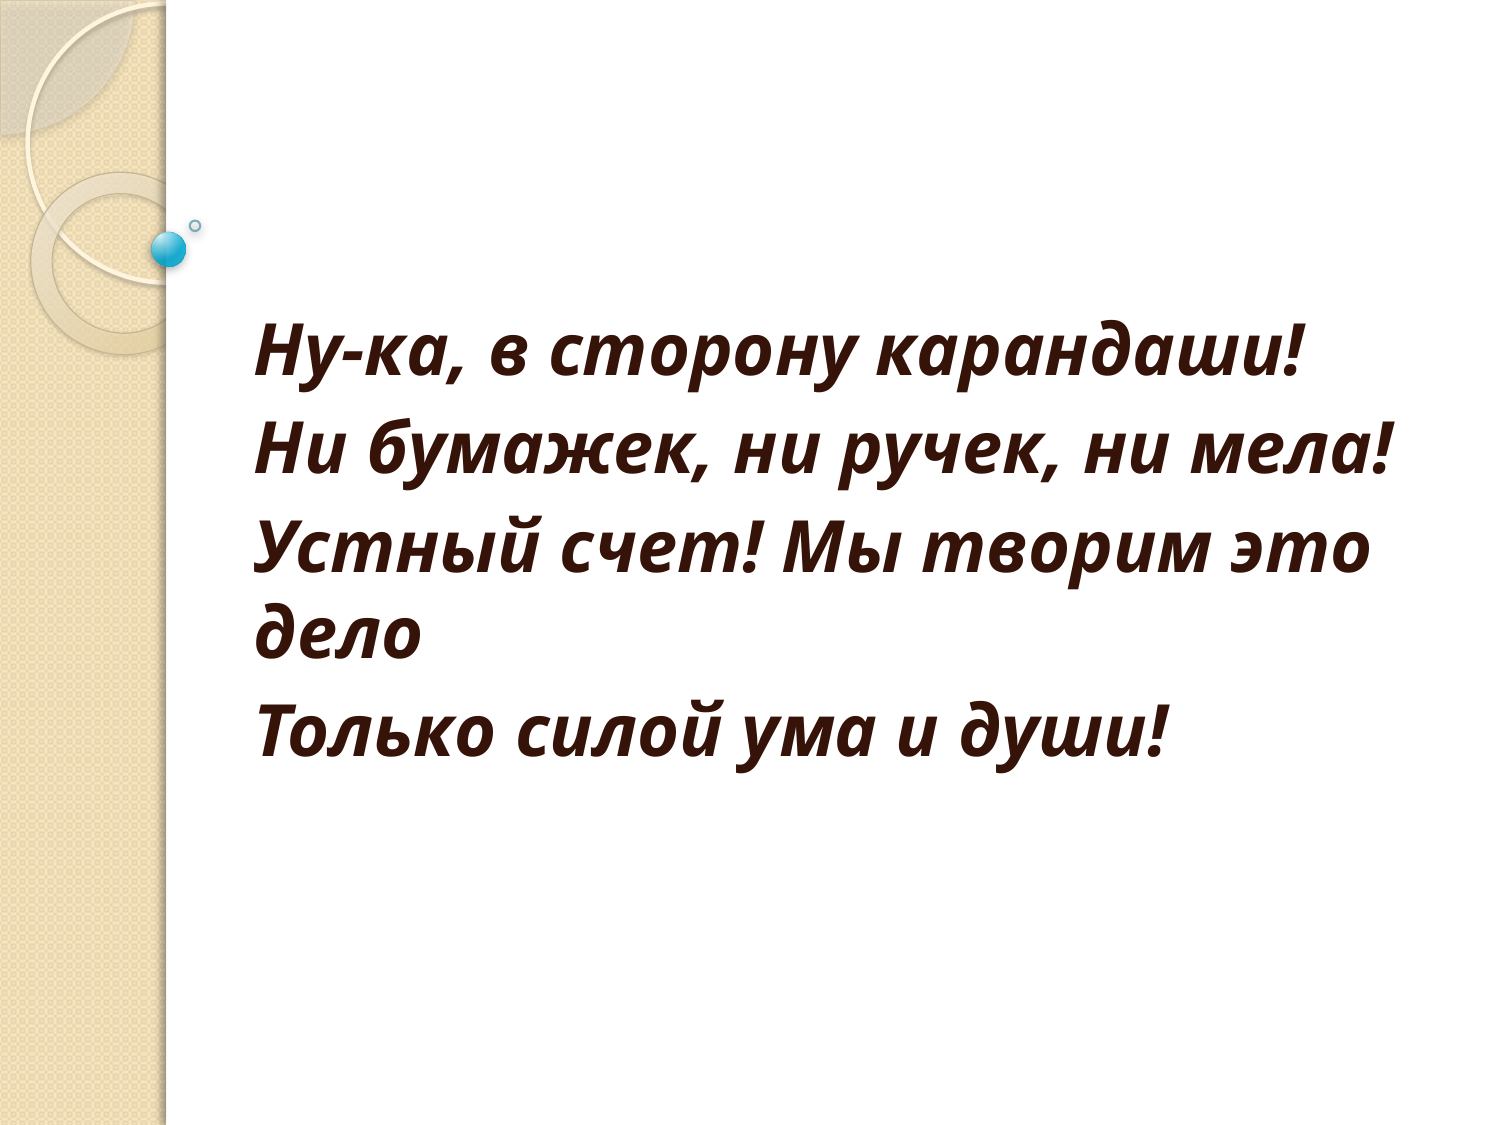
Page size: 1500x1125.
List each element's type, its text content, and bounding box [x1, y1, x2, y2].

subtitle Ну-ка, в сторону карандаши! Ни бумажек, ни ручек, ни мела! Устный счет! Мы творим это дело Только силой ума и души! [234, 303, 1450, 844]
